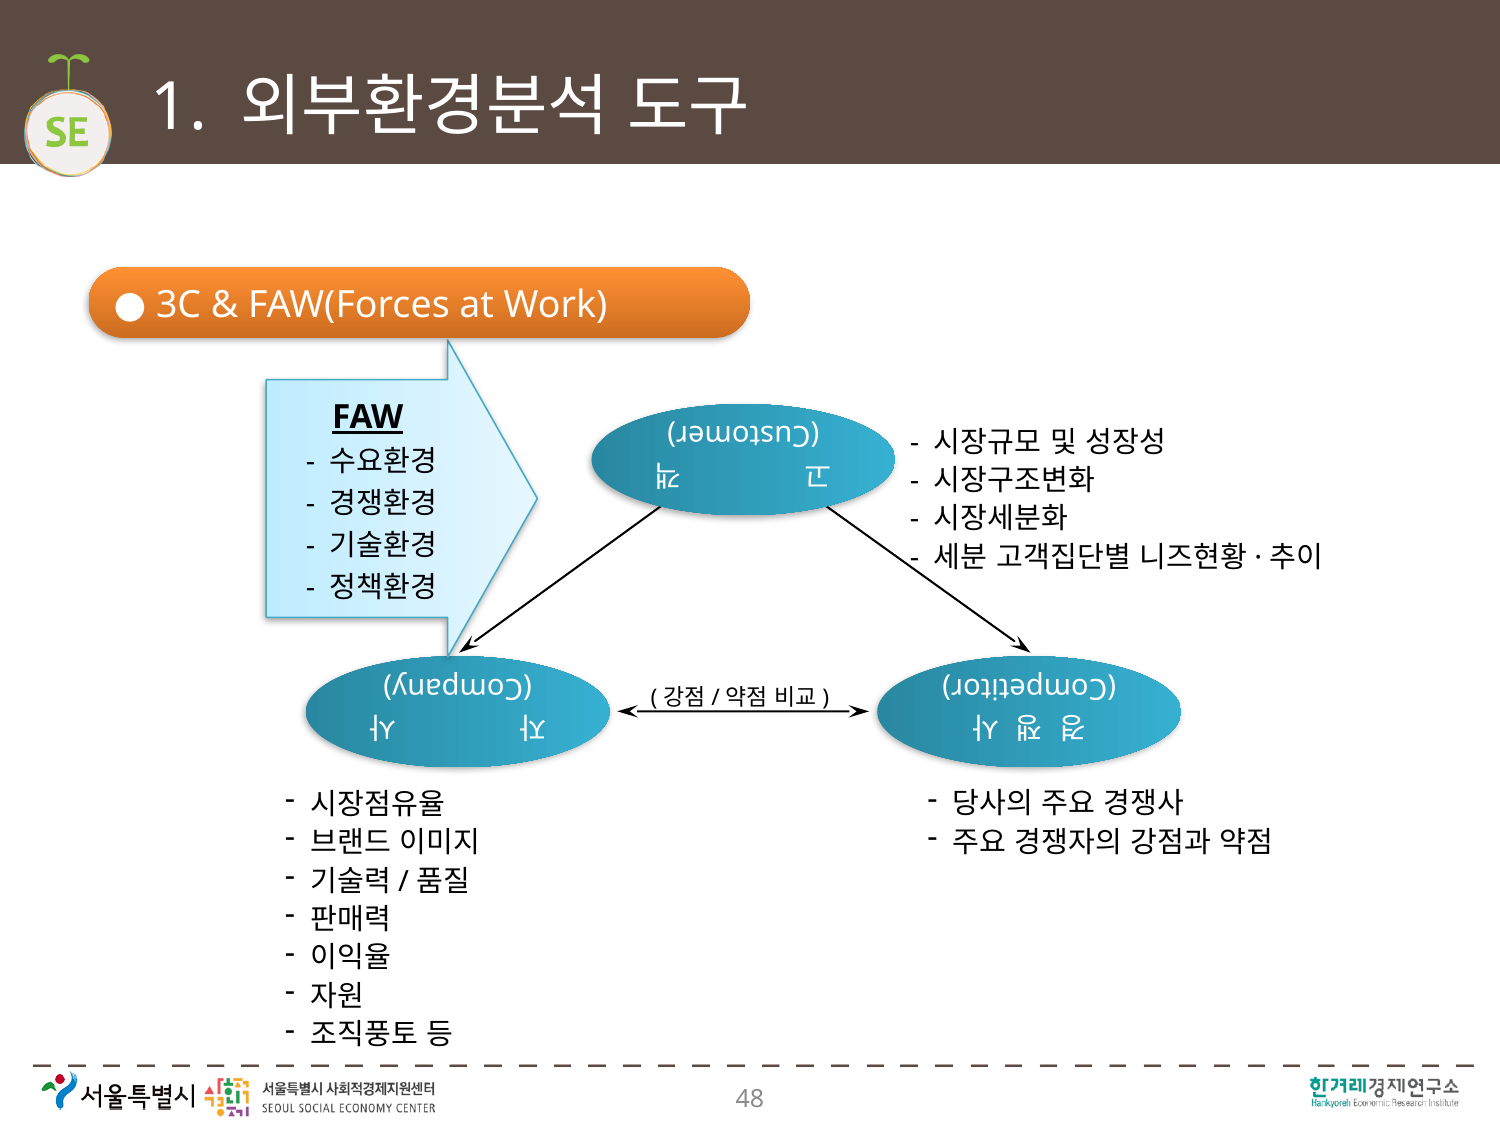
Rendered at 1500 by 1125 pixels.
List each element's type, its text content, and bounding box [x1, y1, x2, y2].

text_box (강점/약점 비교) [635, 669, 845, 718]
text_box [265, 339, 538, 658]
title 1. 외부환경분석 도구 [135, 45, 1463, 161]
text_box 고 객 (Customer) [591, 404, 894, 516]
picture [0, 0, 1500, 1125]
text_box ● 3C & FAW(Forces at Work) [88, 267, 751, 338]
text_box 자 사 (Company) [305, 664, 610, 768]
text_box [848, 705, 870, 718]
text_box 시장점유율 브랜드 이미지 기술력/품질 판매력 이익율 자원 조직풍토 등 [270, 773, 496, 1059]
text_box [617, 706, 635, 717]
text_box [542, 513, 1031, 653]
slide_number 48 [696, 1069, 804, 1125]
text_box 경 쟁 사 (Competitor) [877, 656, 1182, 768]
text_box 당사의 주요 경쟁사 주요 경쟁자의 강점과 약점 [912, 773, 1290, 866]
text_box - 시장규모 및 성장성 - 시장구조변화 - 시장세분화 - 세분 고객집단별 니즈현황·추이 [894, 411, 1339, 581]
